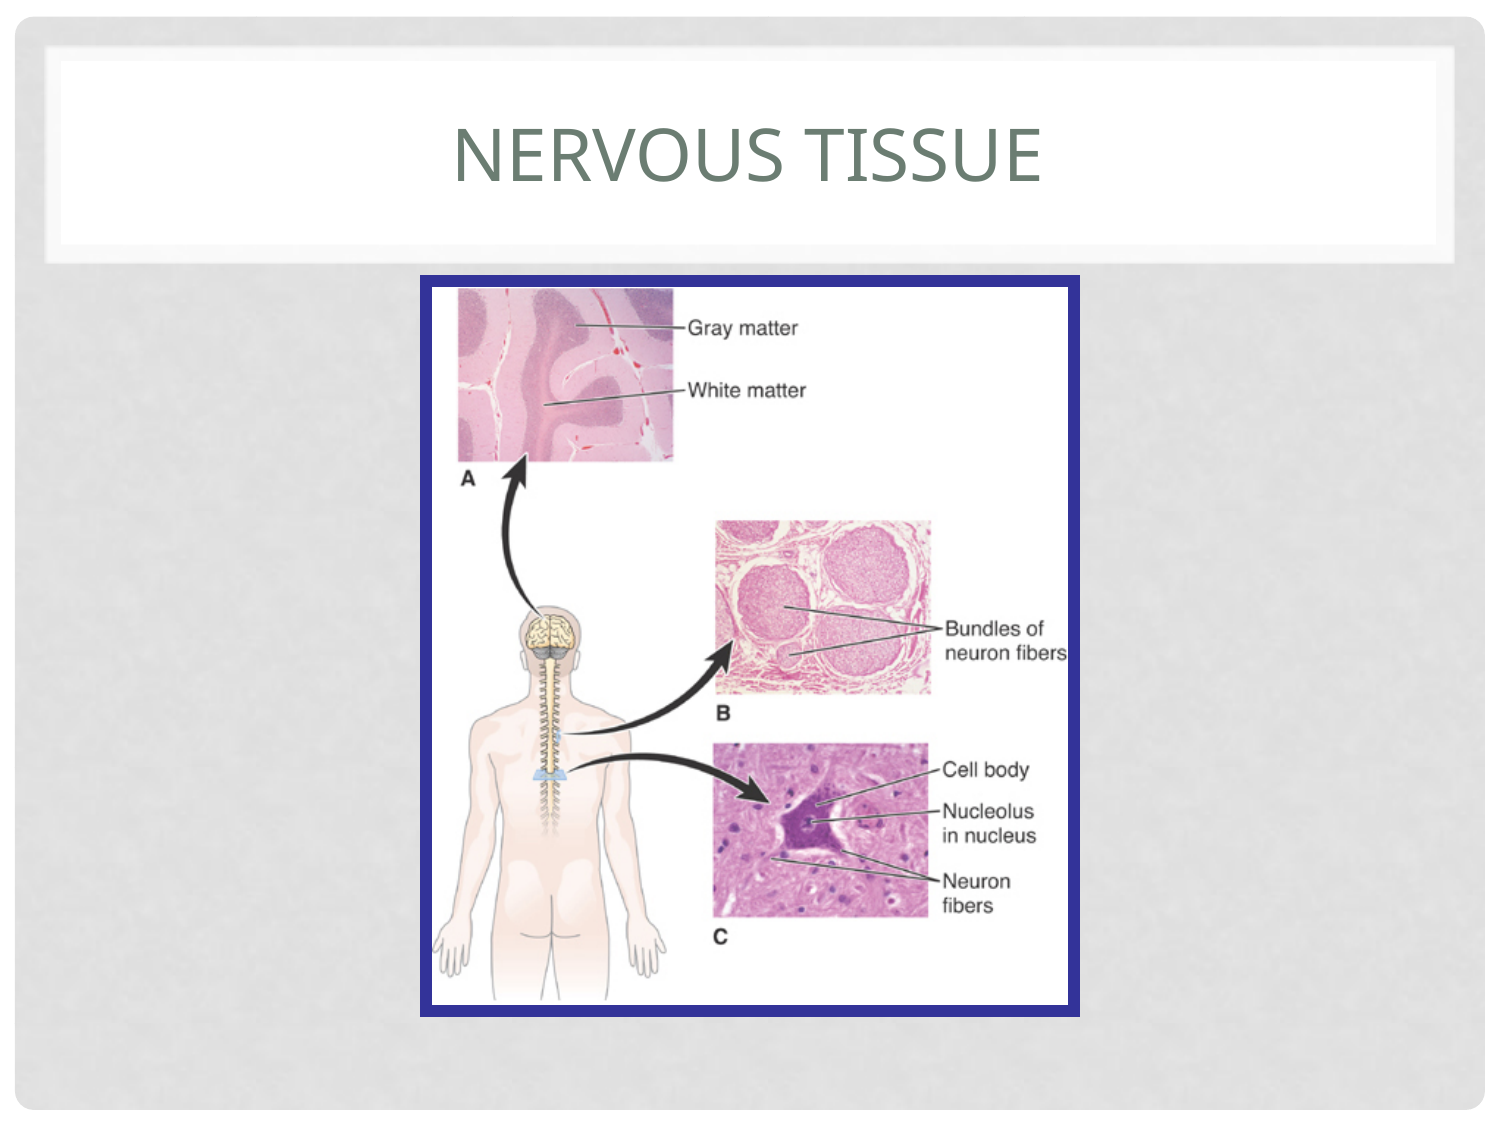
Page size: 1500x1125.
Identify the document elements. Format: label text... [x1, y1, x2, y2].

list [432, 287, 1068, 1006]
title Nervous tissue [69, 66, 1425, 238]
